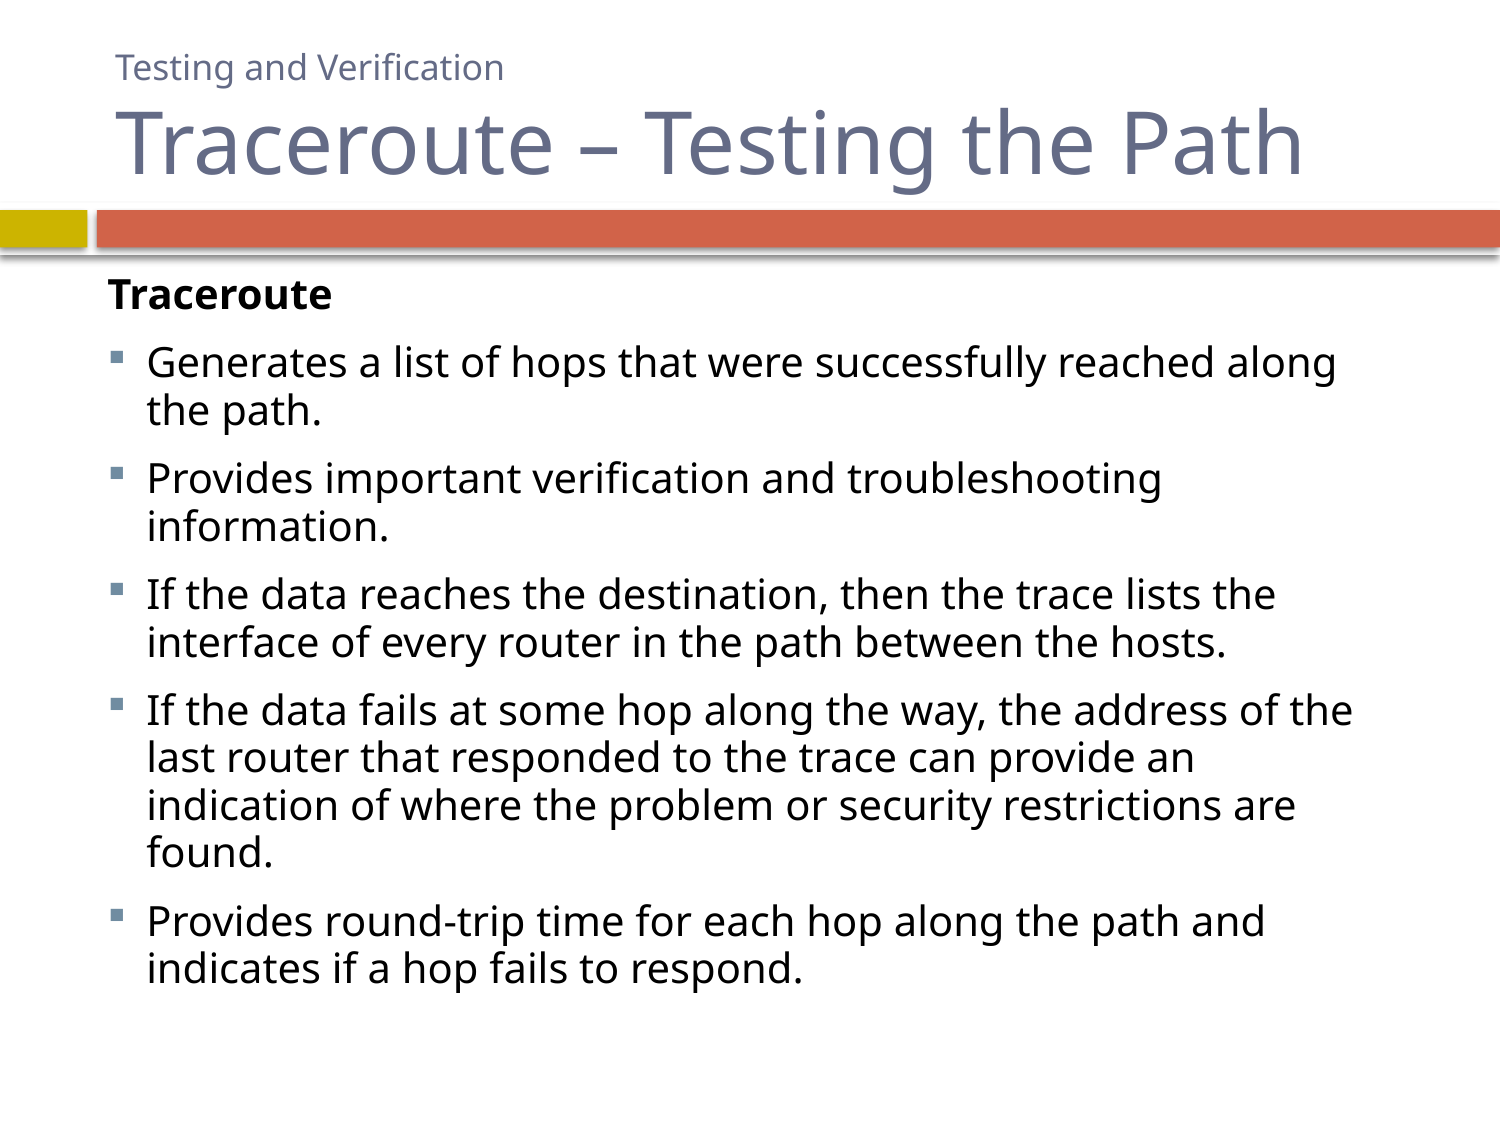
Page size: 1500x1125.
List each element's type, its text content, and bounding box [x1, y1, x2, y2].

text_box Traceroute Generates a list of hops that were successfully reached along the path. Provides important verification and troubleshooting information. If the data reaches the destination, then the trace lists the interface of every router in the path between the hosts. If the data fails at some hop along the way, the address of the last router that responded to the trace can provide an indication of where the problem or security restrictions are found. Provides round-trip time for each hop along the path and indicates if a hop fails to respond. [92, 264, 1396, 1001]
title Testing and Verification Traceroute – Testing the Path [100, 37, 1438, 200]
